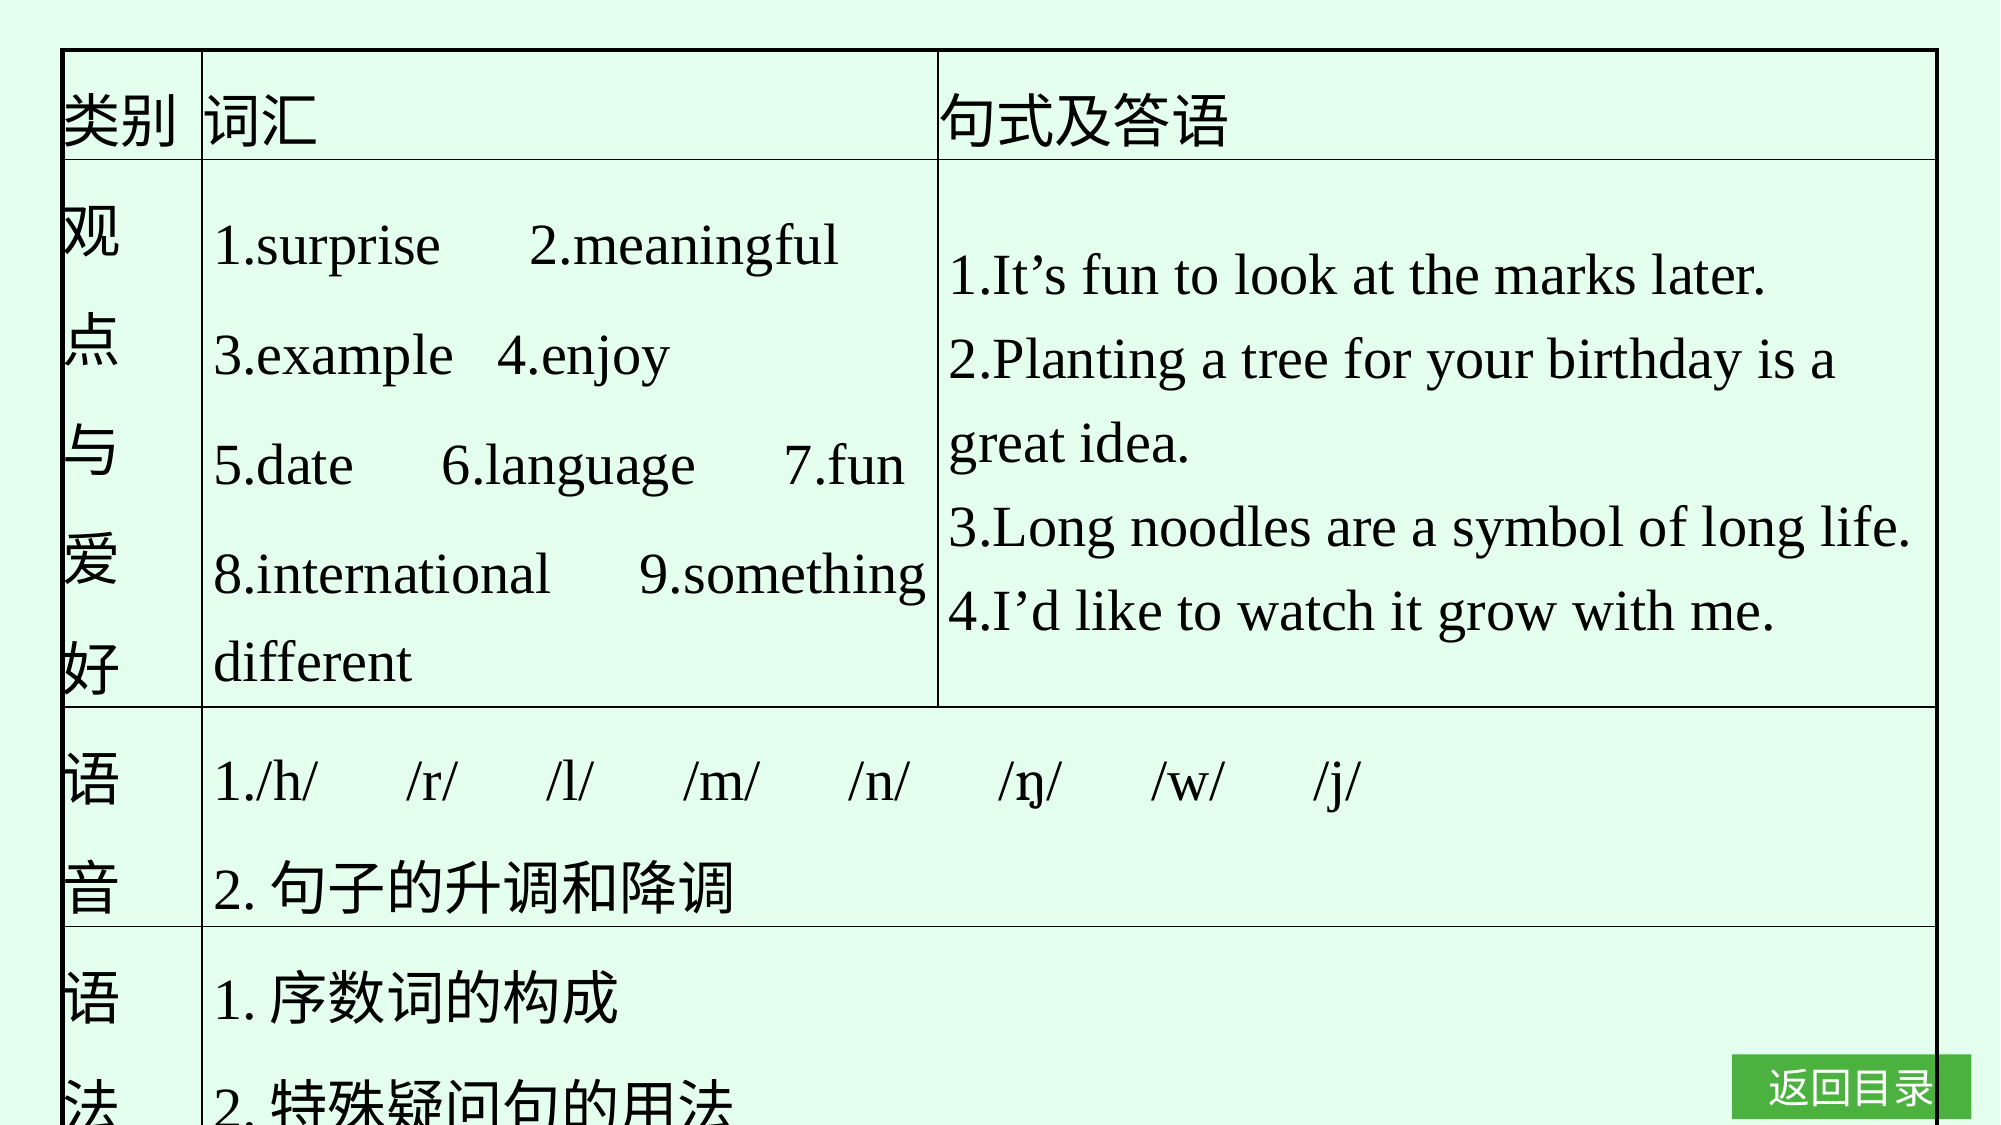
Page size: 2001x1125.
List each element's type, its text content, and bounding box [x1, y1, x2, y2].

table_cell 1.序数词的构成 2.特殊疑问句的用法 [203, 927, 1935, 1125]
table_header 词汇 [203, 52, 937, 159]
table_cell 语 法 [65, 927, 201, 1125]
table_header 类别 [65, 52, 201, 159]
table_cell 1.surprise 2.meaningful 3.example 4.enjoy 5.date 6.language 7.fun 8.international 9.something different [203, 160, 937, 706]
table_cell 观 点 与 爱 好 [65, 160, 201, 706]
table_cell 1./h/ /r/ /l/ /m/ /n/ /ŋ/ /w/ /j/ 2.句子的升调和降调 [203, 708, 1935, 926]
table_cell 1.It’s fun to look at the marks later. 2.Planting a tree for your birthday is a great idea. 3.Long noodles are a symbol of long life. 4.I’d like to watch it grow with me. [939, 160, 1935, 706]
table_cell 语 音 [65, 708, 201, 926]
table_header 句式及答语 [939, 52, 1935, 159]
